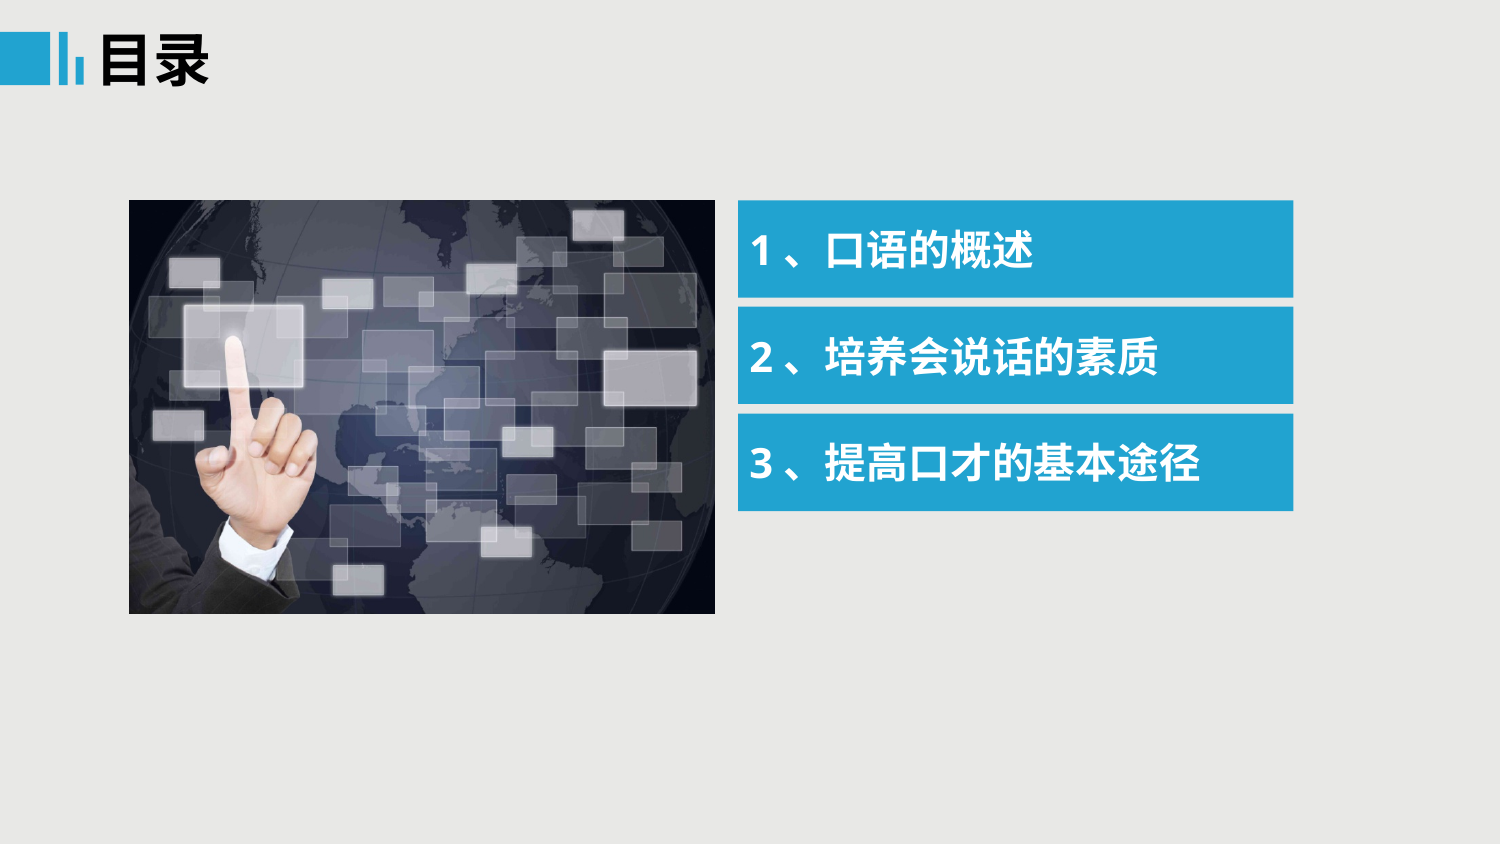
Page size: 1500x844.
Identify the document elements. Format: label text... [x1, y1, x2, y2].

picture [129, 200, 715, 614]
text_box [57, 30, 70, 87]
text_box 1、口语的概述 [736, 198, 1295, 300]
text_box [74, 55, 83, 87]
text_box 目录 [83, 17, 384, 99]
text_box 3、提高口才的基本途径 [736, 412, 1295, 513]
text_box [0, 30, 52, 87]
text_box 2、培养会说话的素质 [736, 304, 1295, 406]
